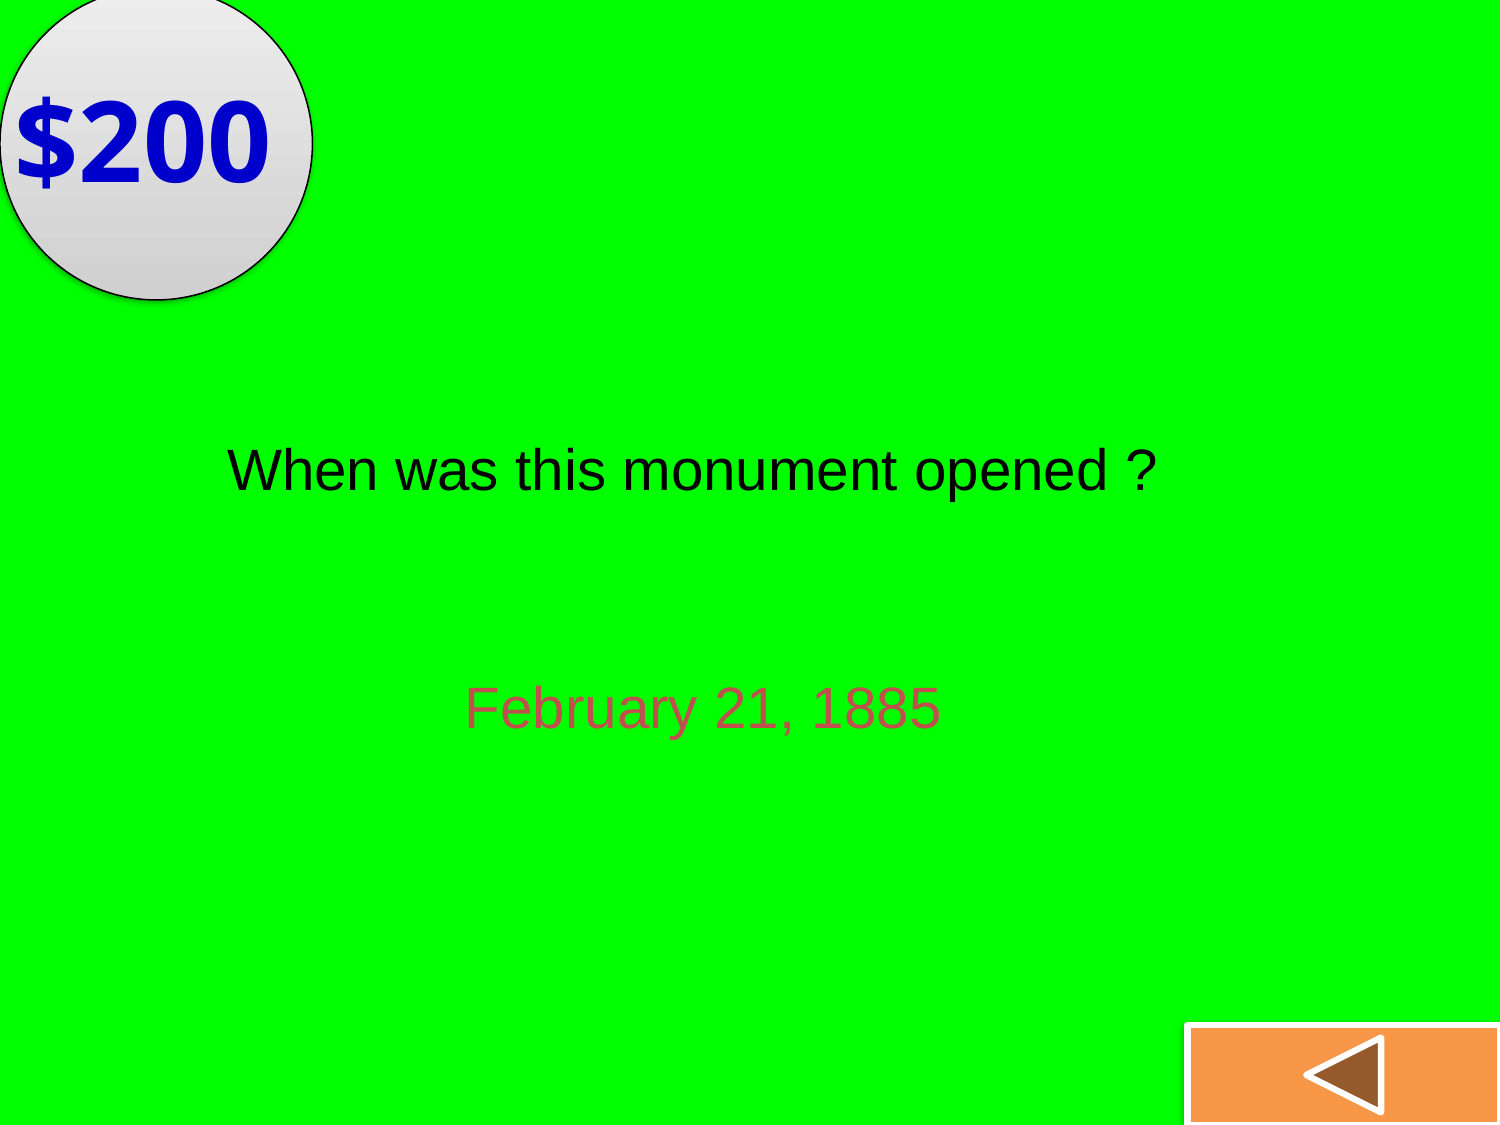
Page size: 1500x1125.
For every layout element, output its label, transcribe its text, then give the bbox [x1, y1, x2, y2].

text_box February 21, 1885 [450, 662, 1013, 748]
text_box [1184, 1022, 1500, 1125]
text_box [15, 213, 298, 301]
text_box $200 [0, 62, 1425, 213]
text_box [22, 0, 291, 62]
text_box When was this monument opened ? [212, 425, 1338, 510]
